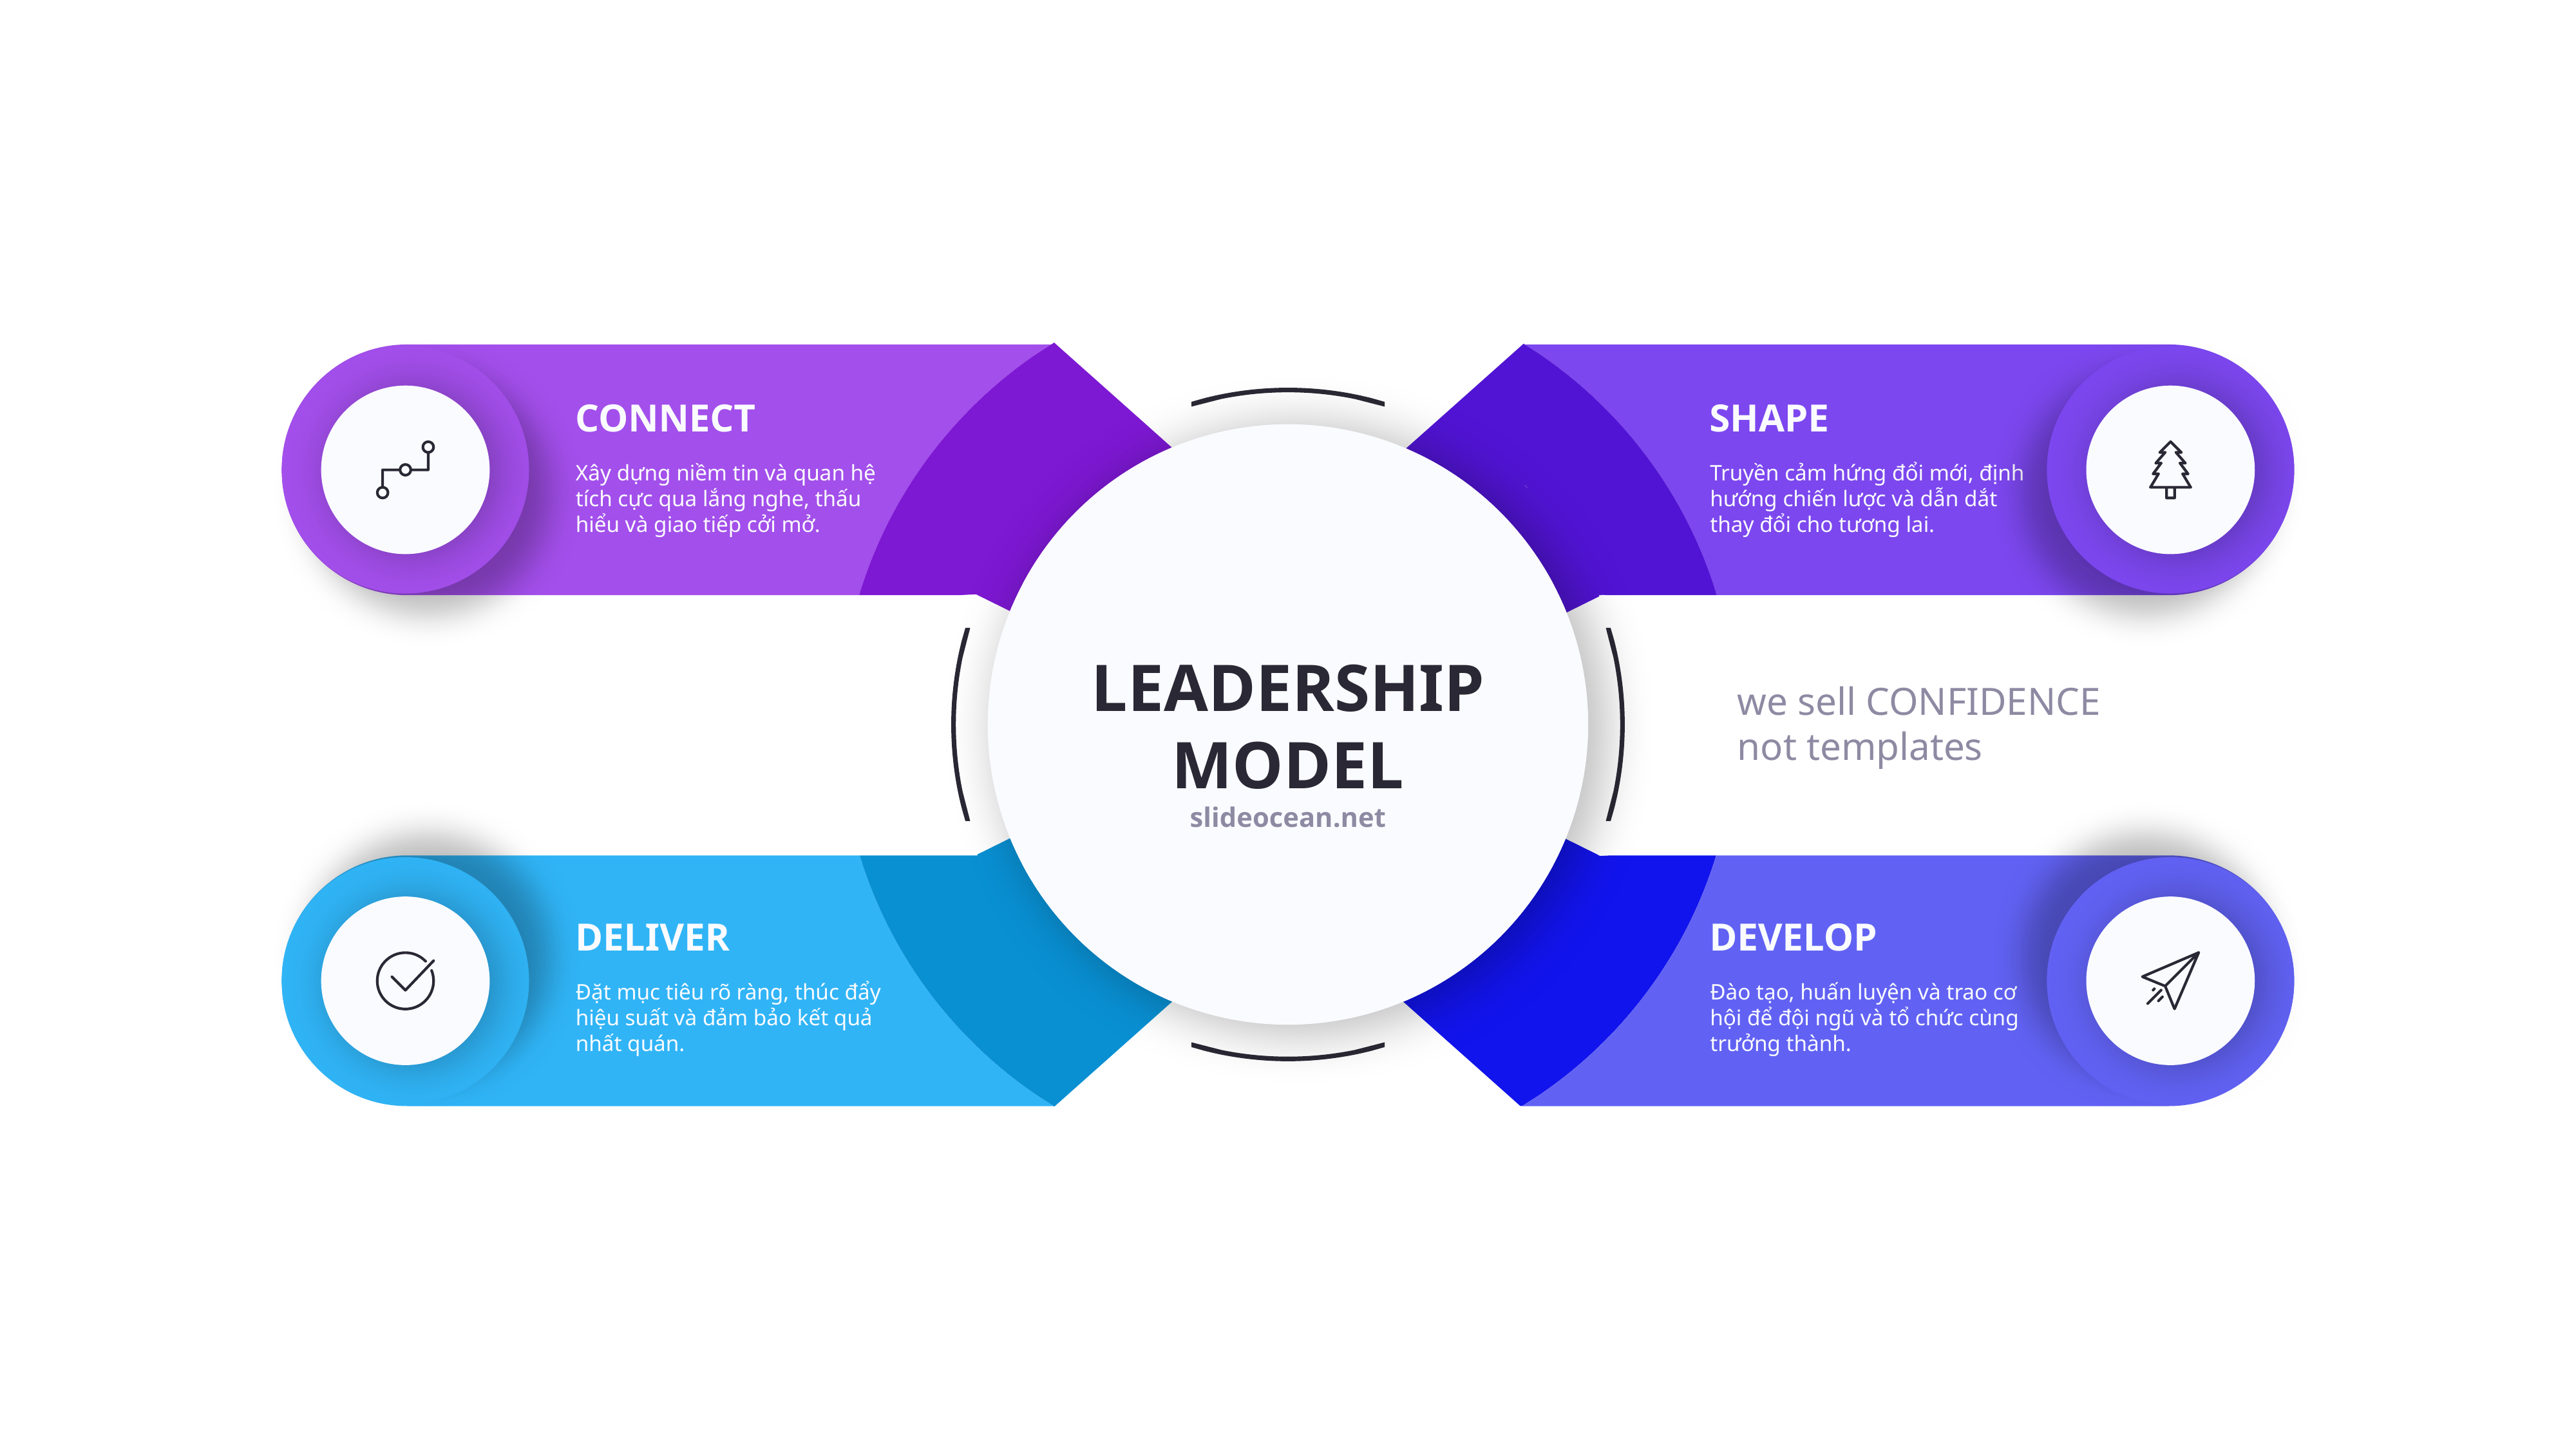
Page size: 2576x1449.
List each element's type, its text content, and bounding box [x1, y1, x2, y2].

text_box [2046, 857, 2295, 1105]
text_box [1519, 854, 2192, 1108]
text_box slideocean.net [1180, 795, 1396, 838]
text_box we sell CONFIDENCE not templates [1728, 672, 2110, 773]
text_box [1526, 343, 2190, 596]
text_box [2046, 345, 2295, 594]
text_box [386, 343, 1050, 483]
text_box Truyền cảm hứng đổi mới, định hướng chiến lược và dẫn dắt thay đổi cho tương lai. [1700, 455, 2014, 542]
text_box SHAPE [1700, 389, 1938, 444]
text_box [281, 857, 529, 1105]
text_box [950, 627, 972, 822]
text_box [858, 341, 1153, 603]
text_box Xây dựng niềm tin và quan hệ tích cực qua lắng nghe, thấu hiểu và giao tiếp cởi mở. [566, 455, 909, 542]
text_box LEADERSHIP MODEL [1081, 642, 1495, 807]
text_box [1439, 854, 1715, 1106]
text_box [1190, 1046, 1217, 1055]
text_box Đặt mục tiêu rõ ràng, thúc đẩy hiệu suất và đảm bảo kết quả nhất quán. [566, 973, 909, 1060]
text_box DEVELOP [1700, 908, 1938, 963]
text_box [524, 524, 877, 596]
text_box [384, 854, 1053, 1108]
text_box DELIVER [565, 908, 804, 963]
text_box [1434, 342, 1718, 596]
text_box CONNECT [565, 389, 804, 444]
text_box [281, 345, 529, 594]
text_box [1190, 386, 1386, 408]
text_box Đào tạo, huấn luyện và trao cơ hội để đội ngũ và tổ chức cùng trưởng thành. [1700, 973, 2043, 1060]
text_box [858, 848, 1146, 1108]
text_box [987, 423, 1589, 1026]
